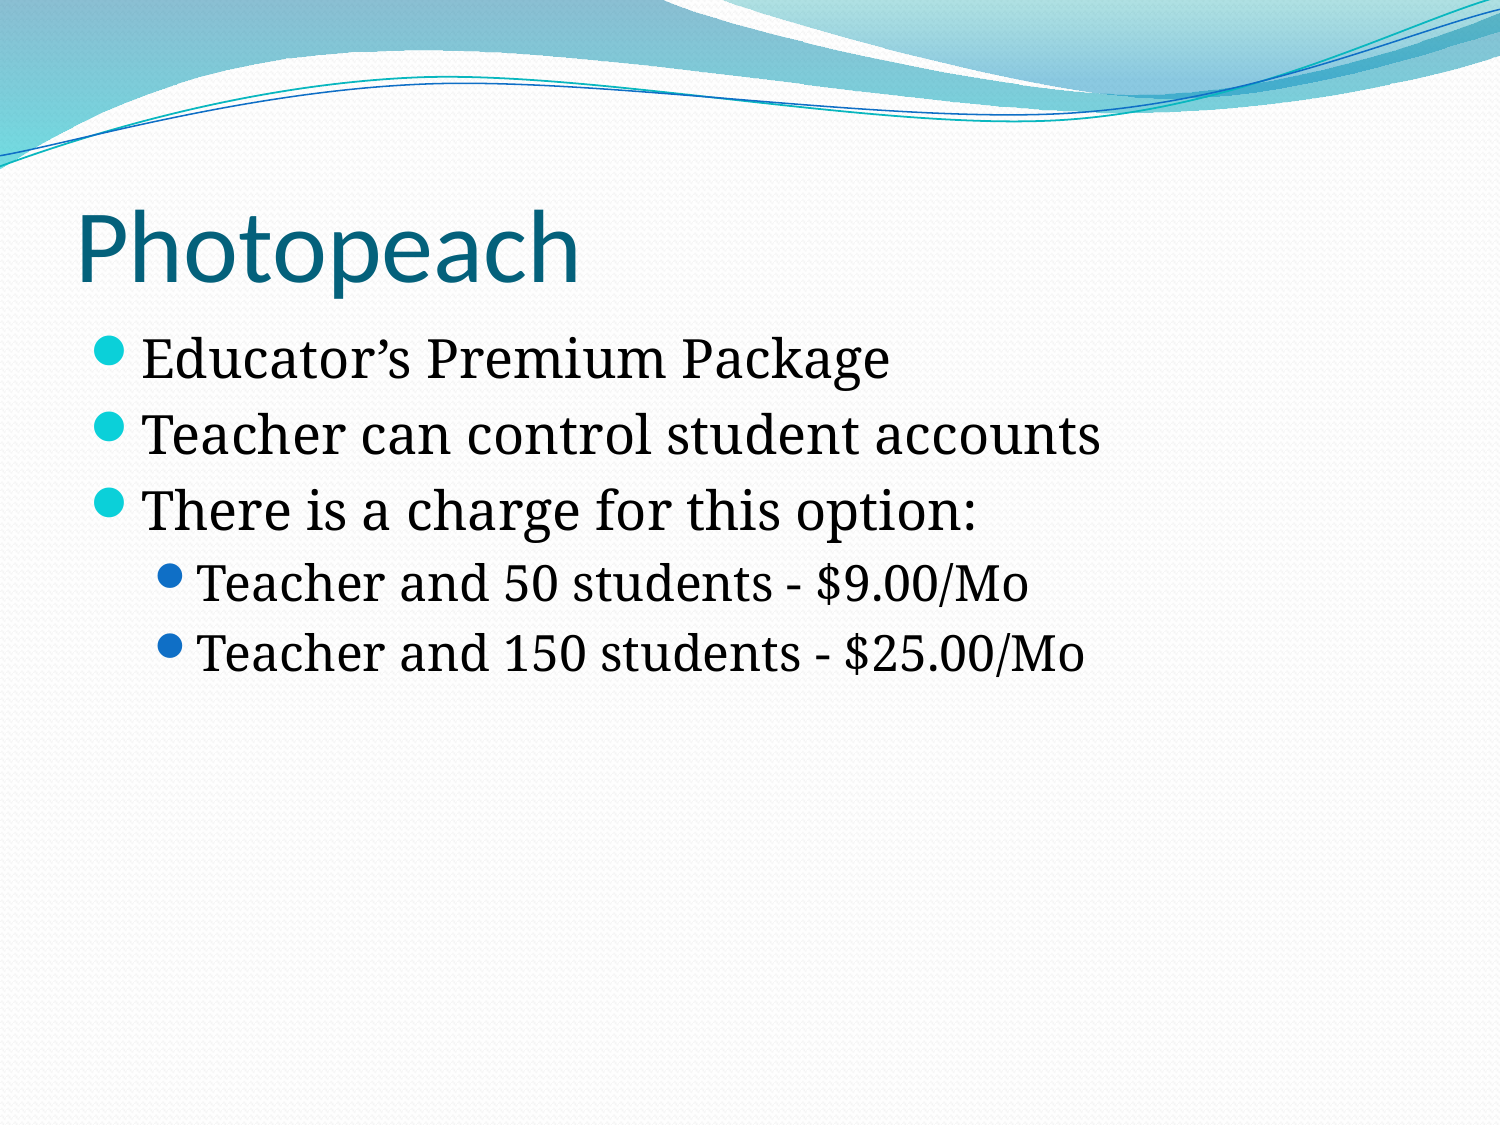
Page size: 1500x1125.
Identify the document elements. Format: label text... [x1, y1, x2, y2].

list Educator’s Premium Package Teacher can control student accounts There is a charge for this option: Teacher and 50 students - $9.00/Mo Teacher and 150 students - $25.00/Mo [75, 317, 1425, 1038]
title Photopeach [75, 115, 1425, 303]
